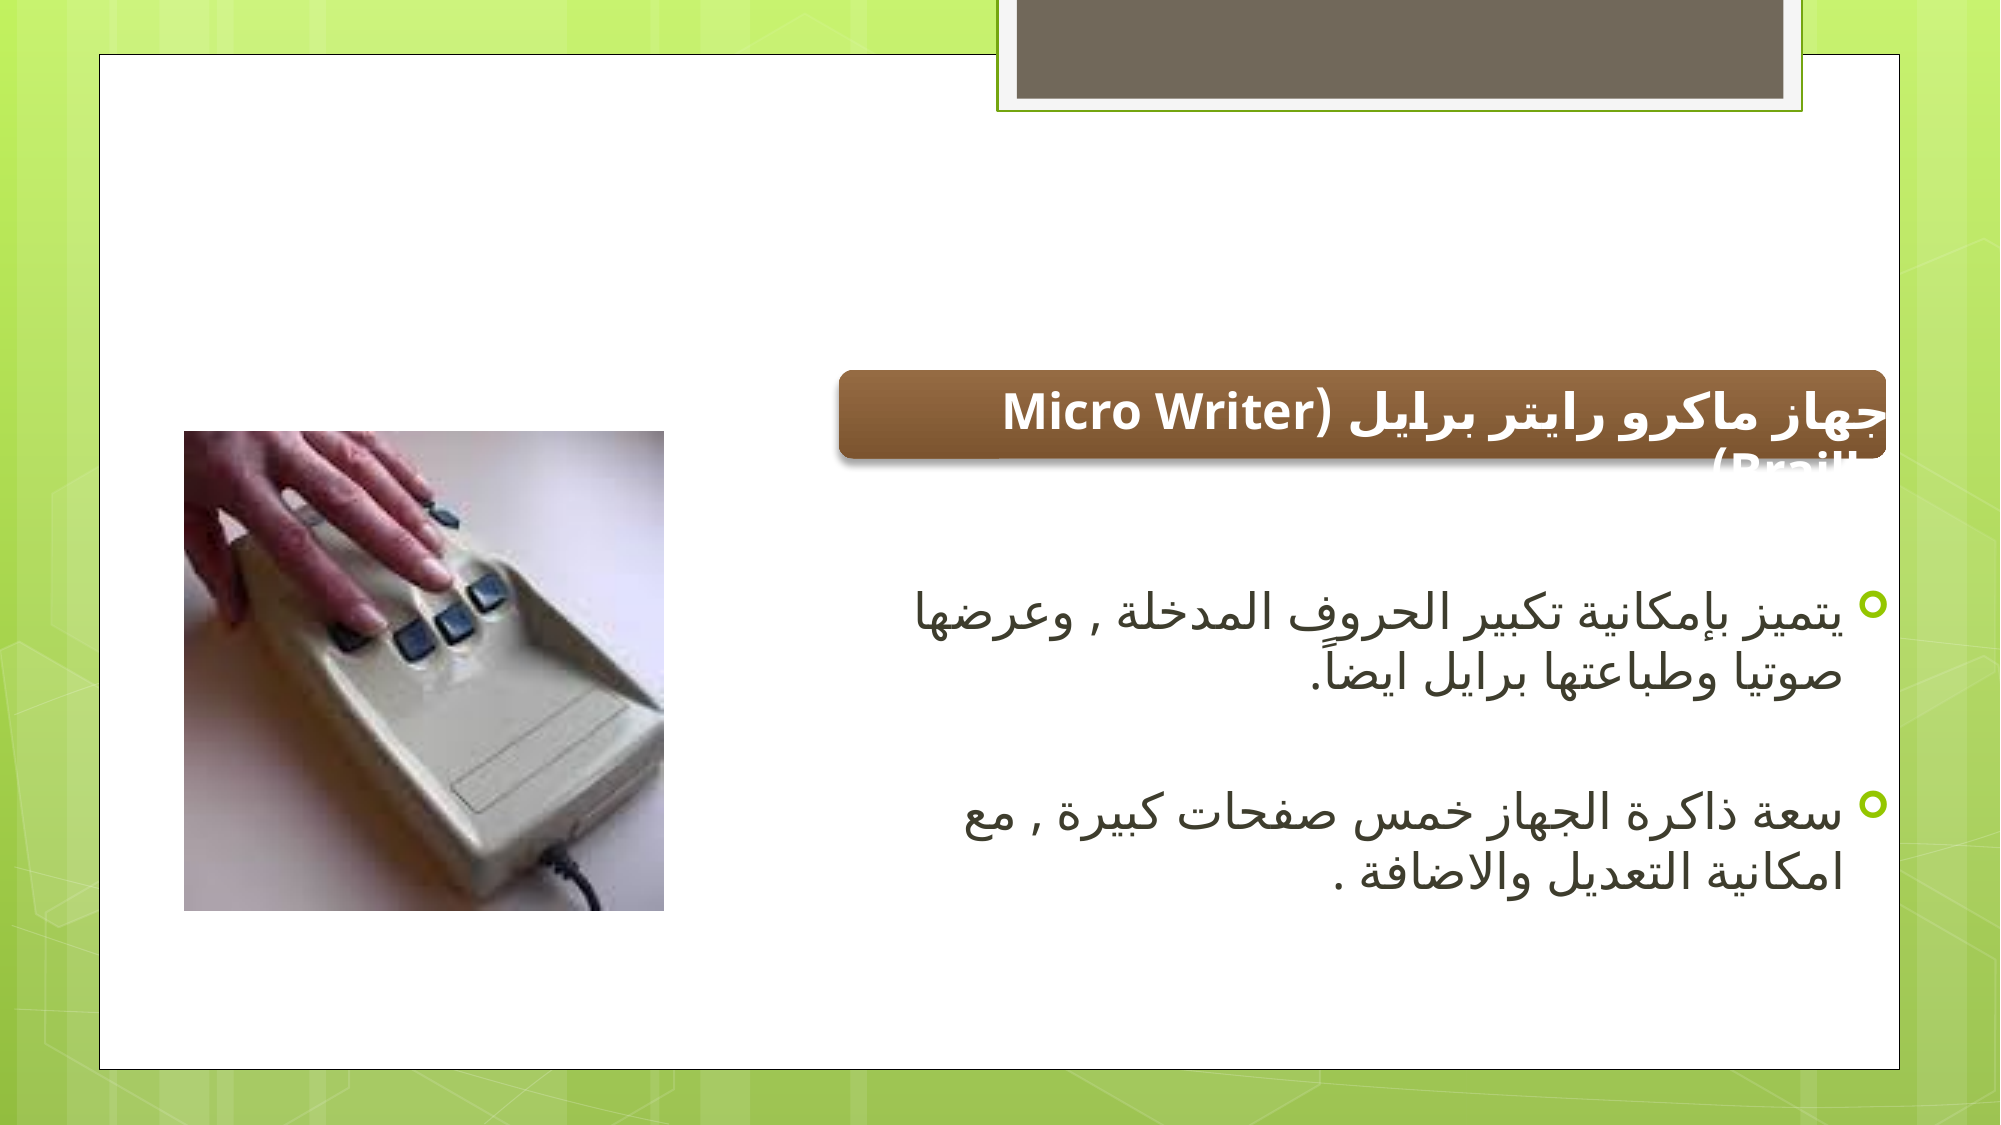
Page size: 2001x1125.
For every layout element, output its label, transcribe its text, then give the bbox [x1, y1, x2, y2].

picture [183, 431, 664, 911]
list جهاز ماكرو رايتر برايل (Micro Writer Braille) يتميز بإمكانية تكبير الحروف المدخلة , وعرضها صوتيا وطباعتها برايل ايضاً. سعة ذاكرة الجهاز خمس صفحات كبيرة , مع امكانية التعديل والاضافة . [808, 371, 1917, 933]
